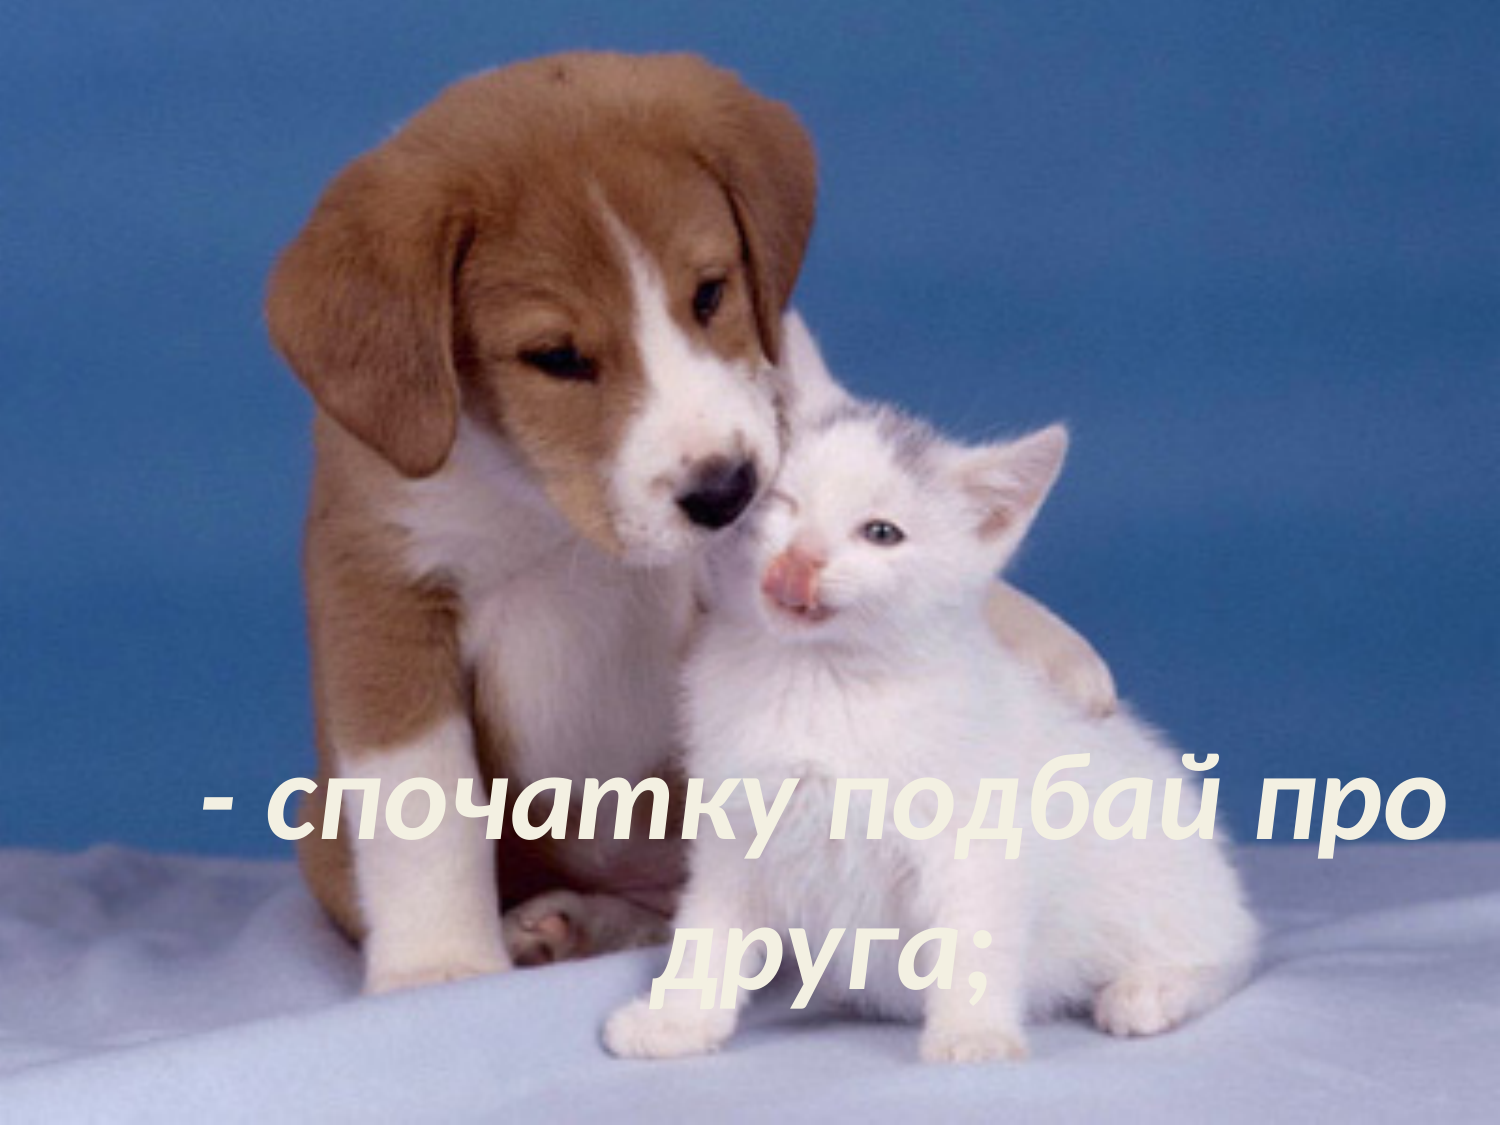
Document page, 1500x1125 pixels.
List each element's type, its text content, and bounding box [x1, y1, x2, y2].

picture [0, 0, 1500, 1125]
title - спочатку подбай про друга; [150, 846, 1500, 1034]
